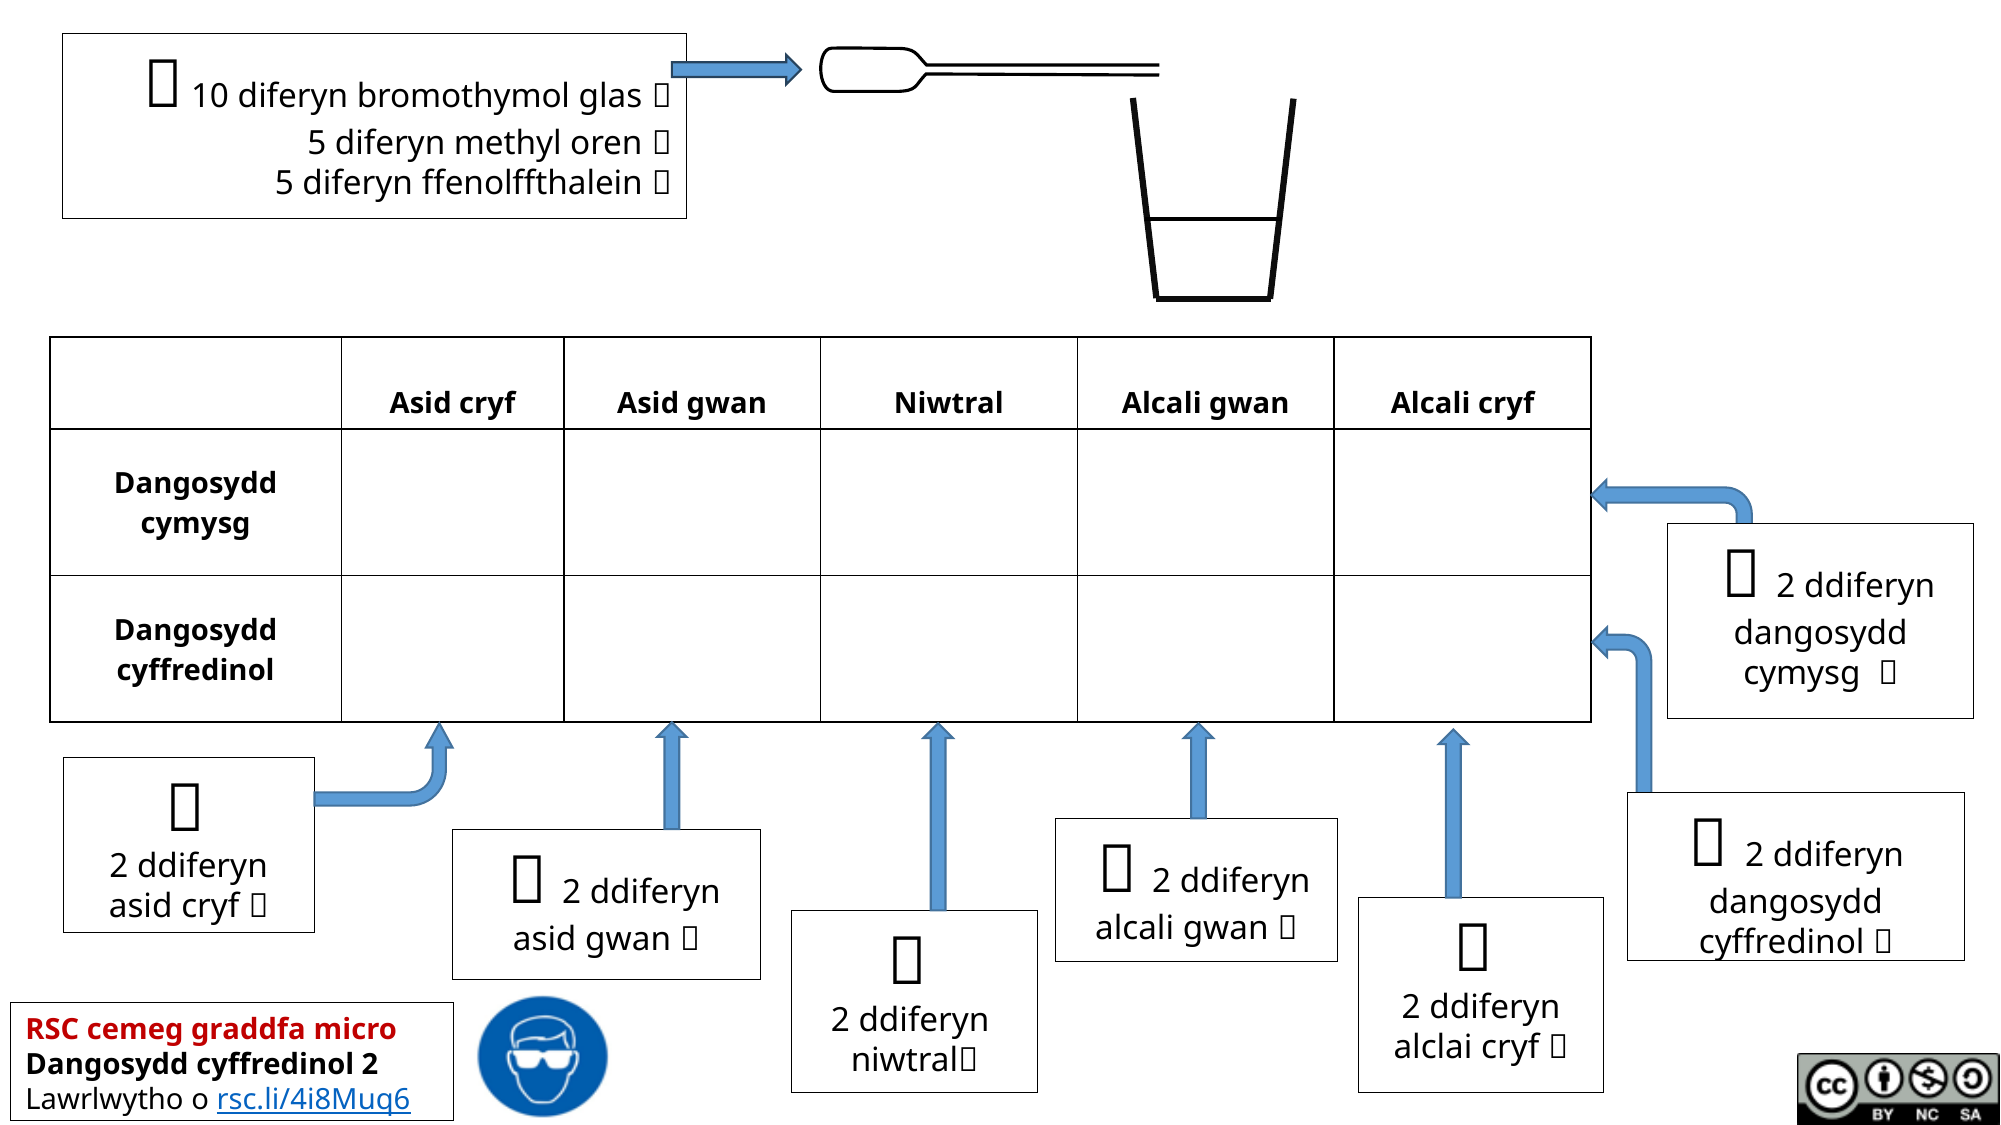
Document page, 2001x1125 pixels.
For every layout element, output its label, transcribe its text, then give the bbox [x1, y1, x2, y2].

text_box  2 ddiferyn dangosydd cymysg  [1667, 523, 1974, 719]
text_box  2 ddiferyn asid cryf  [63, 757, 315, 933]
text_box [1181, 721, 1216, 820]
table_header Niwtral [821, 338, 1077, 428]
table_cell Dangosydd cyffredinol [51, 576, 341, 721]
table_cell [342, 576, 563, 721]
text_box [1436, 727, 1471, 899]
text_box [1589, 477, 1753, 523]
table_cell [1335, 430, 1590, 575]
picture [1797, 1053, 2000, 1125]
text_box [313, 721, 455, 807]
table_cell [342, 430, 563, 575]
text_box [819, 46, 1160, 93]
text_box [670, 52, 803, 87]
table_header Alcali cryf [1335, 338, 1590, 428]
text_box RSC cemeg graddfa micro Dangosydd cyffredinol 2 Lawrlwytho o rsc.li/4i8Muq6 [10, 1002, 454, 1121]
table_cell [821, 576, 1077, 721]
table_header [51, 338, 341, 428]
text_box  2 ddiferyn alclai cryf  [1358, 897, 1604, 1093]
table_header Asid cryf [342, 338, 563, 428]
table_cell [1078, 576, 1333, 721]
text_box [920, 721, 956, 912]
table_cell [1335, 576, 1590, 721]
text_box  10 diferyn bromothymol glas  5 diferyn methyl oren  5 diferyn ffenolffthalein  [62, 33, 687, 219]
text_box  2 ddiferyn niwtral [791, 910, 1038, 1093]
table_cell [1078, 430, 1333, 575]
table_cell [565, 576, 820, 721]
text_box  2 ddiferyn dangosydd cyffredinol  [1627, 792, 1965, 961]
text_box [1590, 624, 1653, 792]
table_cell Dangosydd cymysg [51, 430, 341, 575]
table_header Asid gwan [565, 338, 820, 428]
table_cell [565, 430, 820, 575]
text_box  2 ddiferyn alcali gwan  [1055, 818, 1338, 962]
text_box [1132, 97, 1294, 299]
text_box [654, 720, 690, 831]
text_box  2 ddiferyn asid gwan  [452, 829, 761, 980]
picture [474, 993, 612, 1121]
table_cell [821, 430, 1077, 575]
table_header Alcali gwan [1078, 338, 1333, 428]
